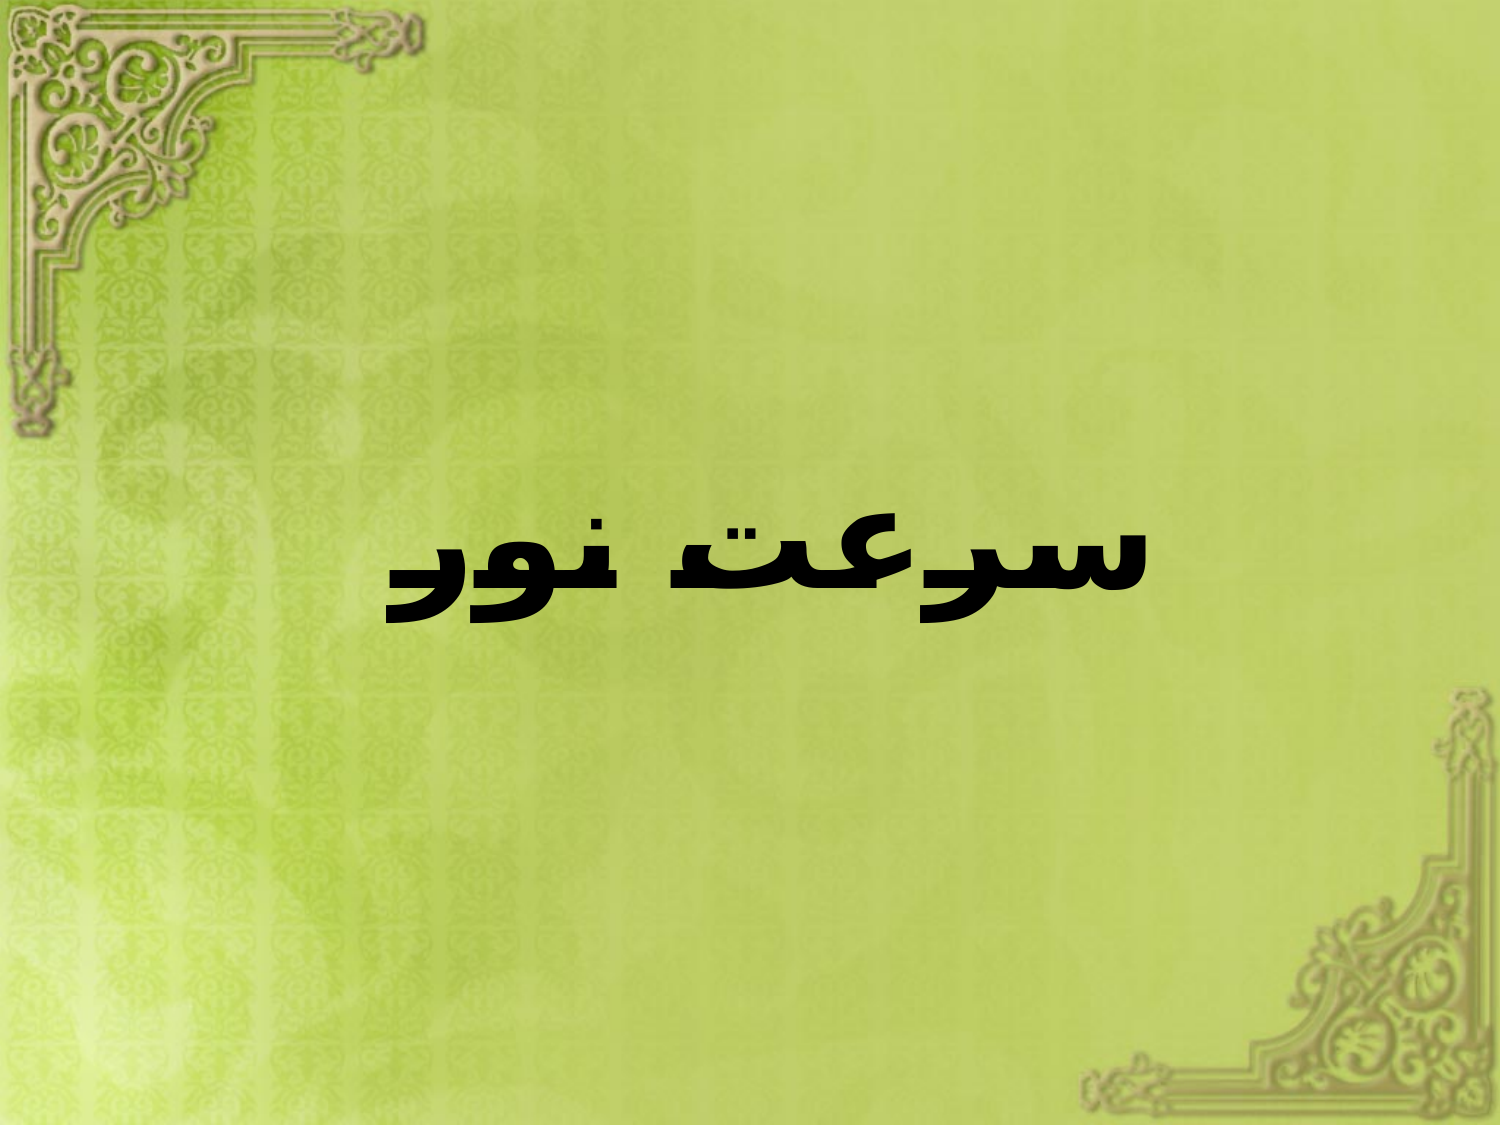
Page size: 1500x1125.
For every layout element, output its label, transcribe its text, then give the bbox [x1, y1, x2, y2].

title سرعت نور [74, 437, 1426, 626]
picture [0, 0, 1500, 1125]
